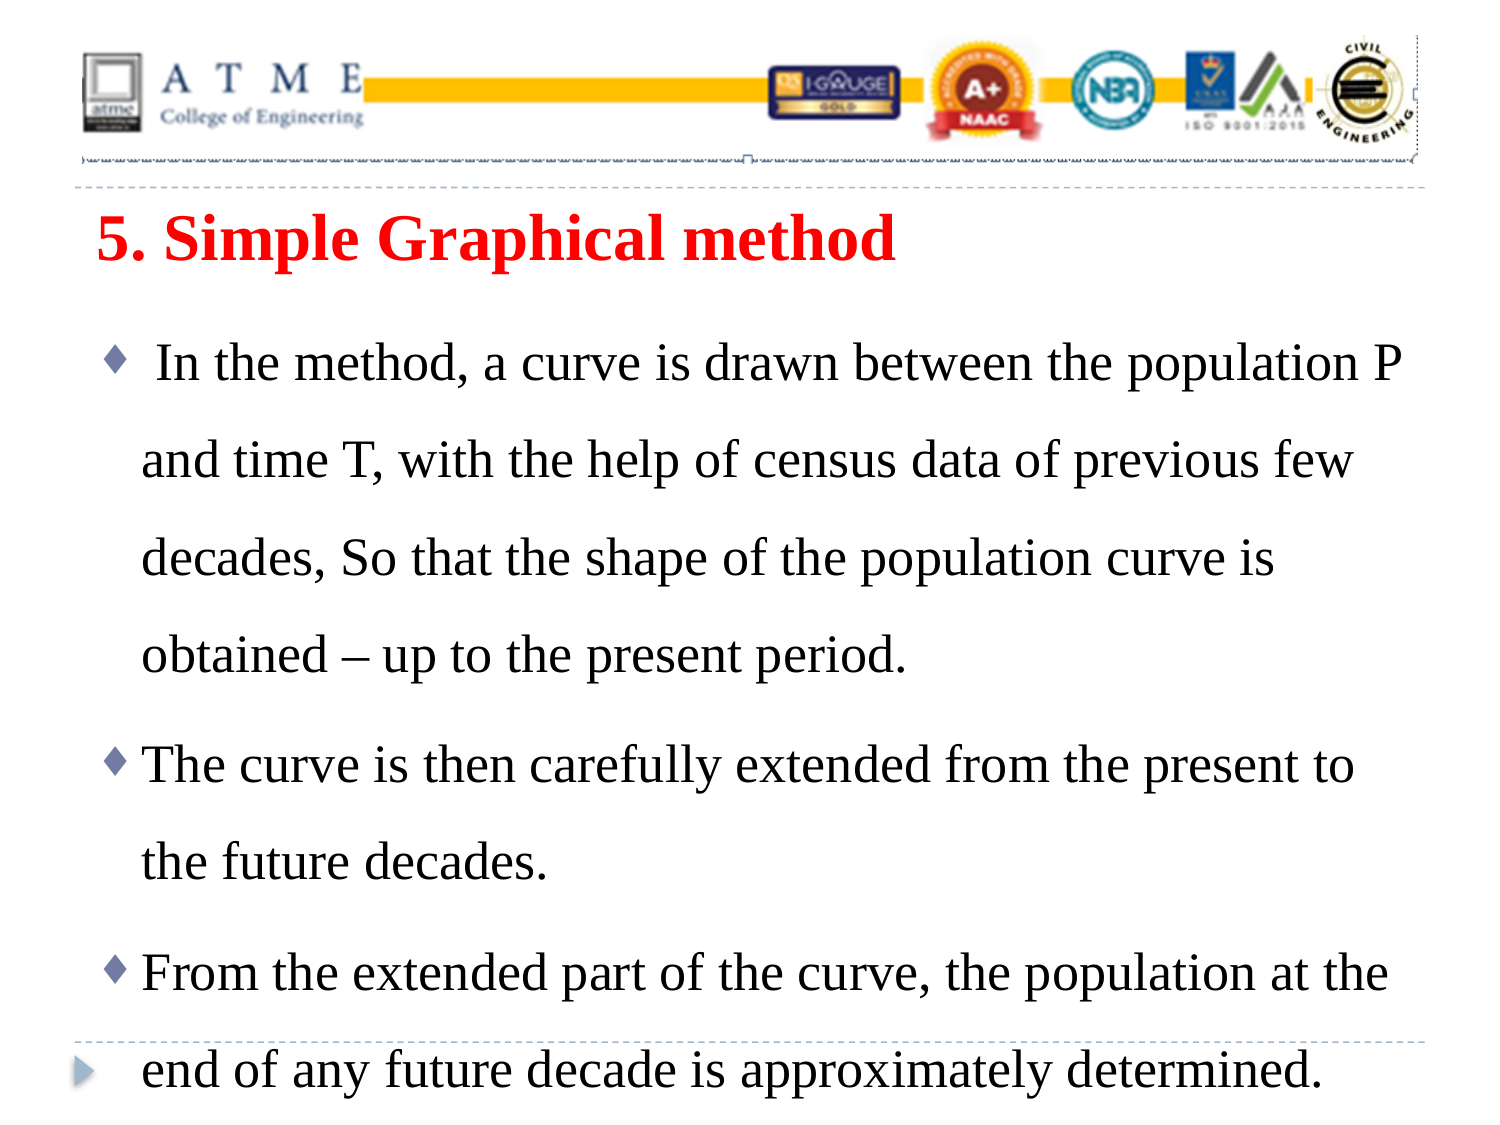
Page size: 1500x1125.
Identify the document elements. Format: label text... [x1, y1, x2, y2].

list In the method, a curve is drawn between the population P and time T, with the help of census data of previous few decades, So that the shape of the population curve is obtained – up to the present period. The curve is then carefully extended from the present to the future decades. From the extended part of the curve, the population at the end of any future decade is approximately determined. [82, 286, 1432, 1125]
title 5. Simple Graphical method [82, 93, 1432, 282]
picture [82, 35, 1418, 93]
